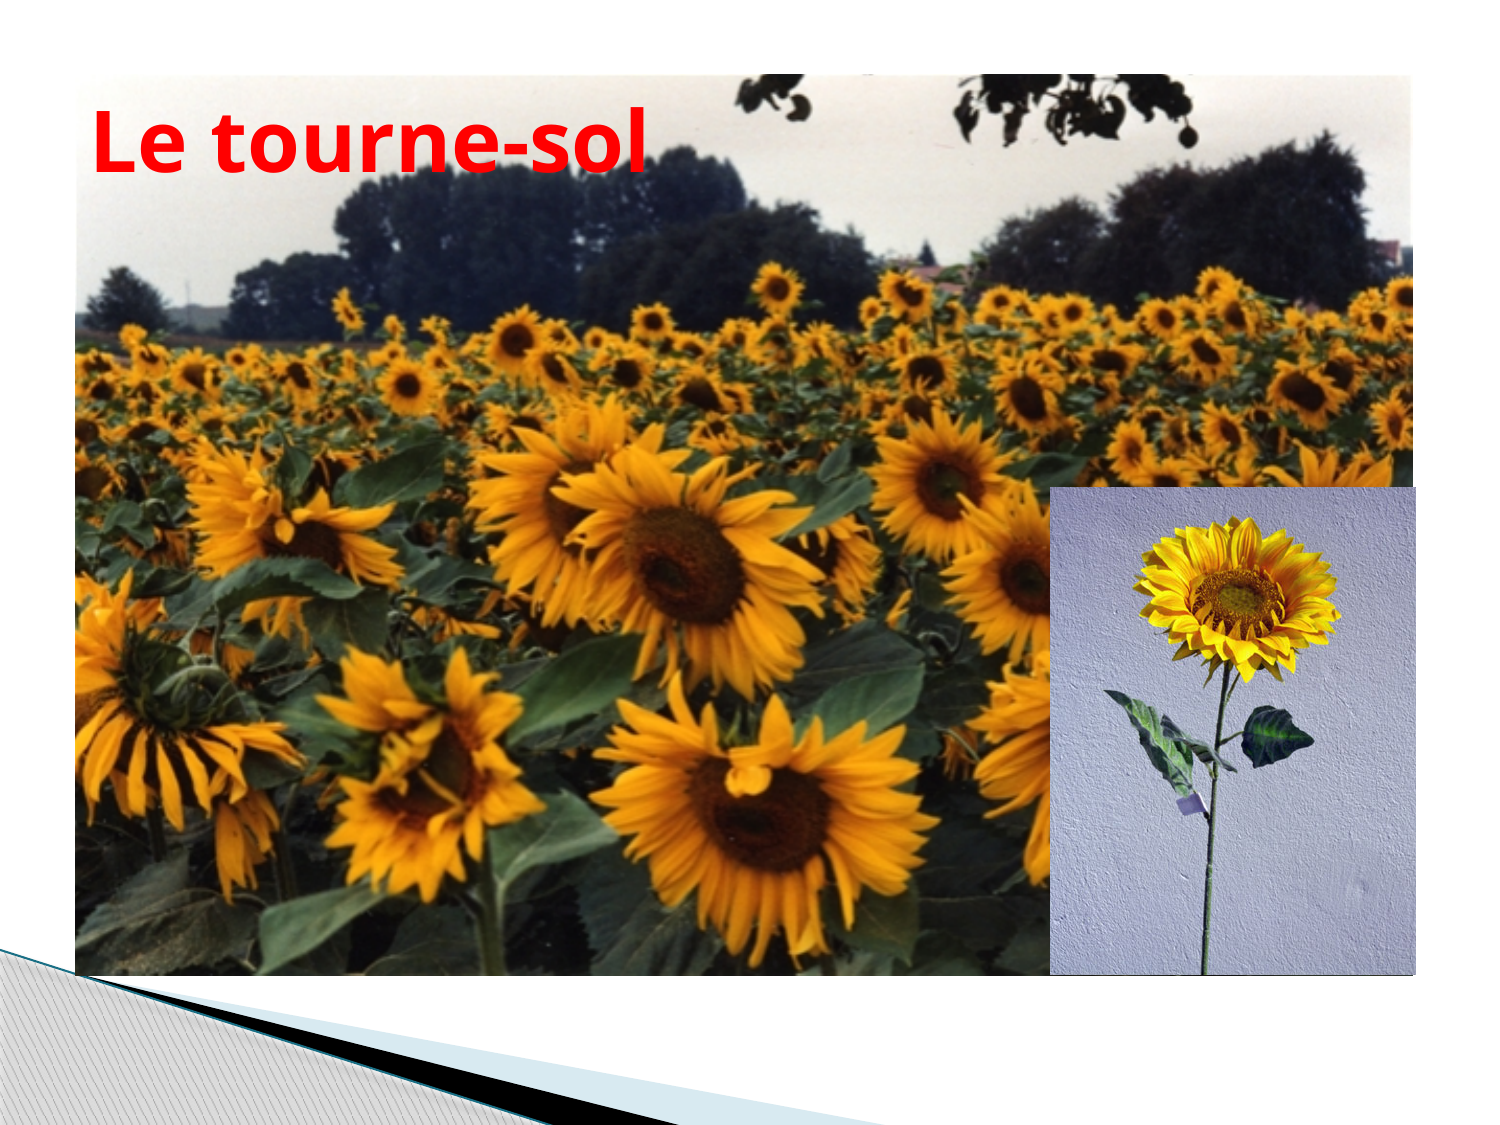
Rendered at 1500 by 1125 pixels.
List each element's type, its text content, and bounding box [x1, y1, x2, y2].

title Le tourne-sol [75, 45, 1425, 233]
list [1049, 487, 1416, 976]
picture [74, 74, 1413, 976]
